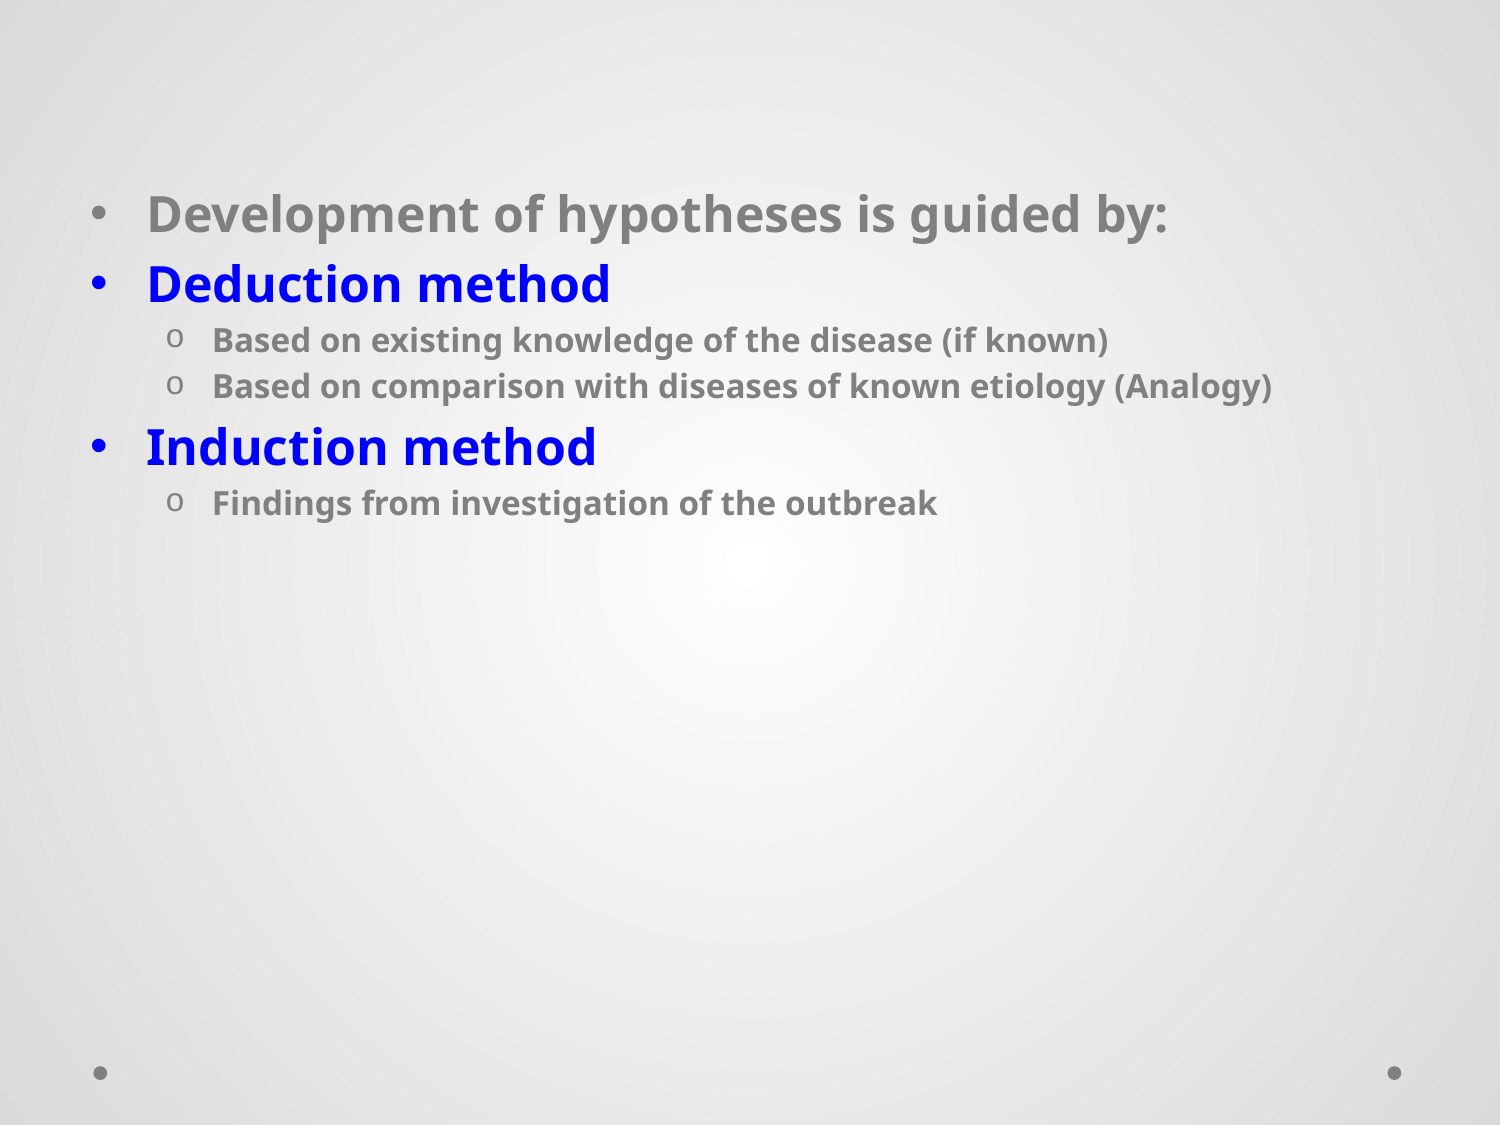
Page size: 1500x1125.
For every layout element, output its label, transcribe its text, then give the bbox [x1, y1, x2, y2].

list Development of hypotheses is guided by: Deduction method Based on existing knowledge of the disease (if known) Based on comparison with diseases of known etiology (Analogy) Induction method Findings from investigation of the outbreak [75, 174, 1425, 1005]
